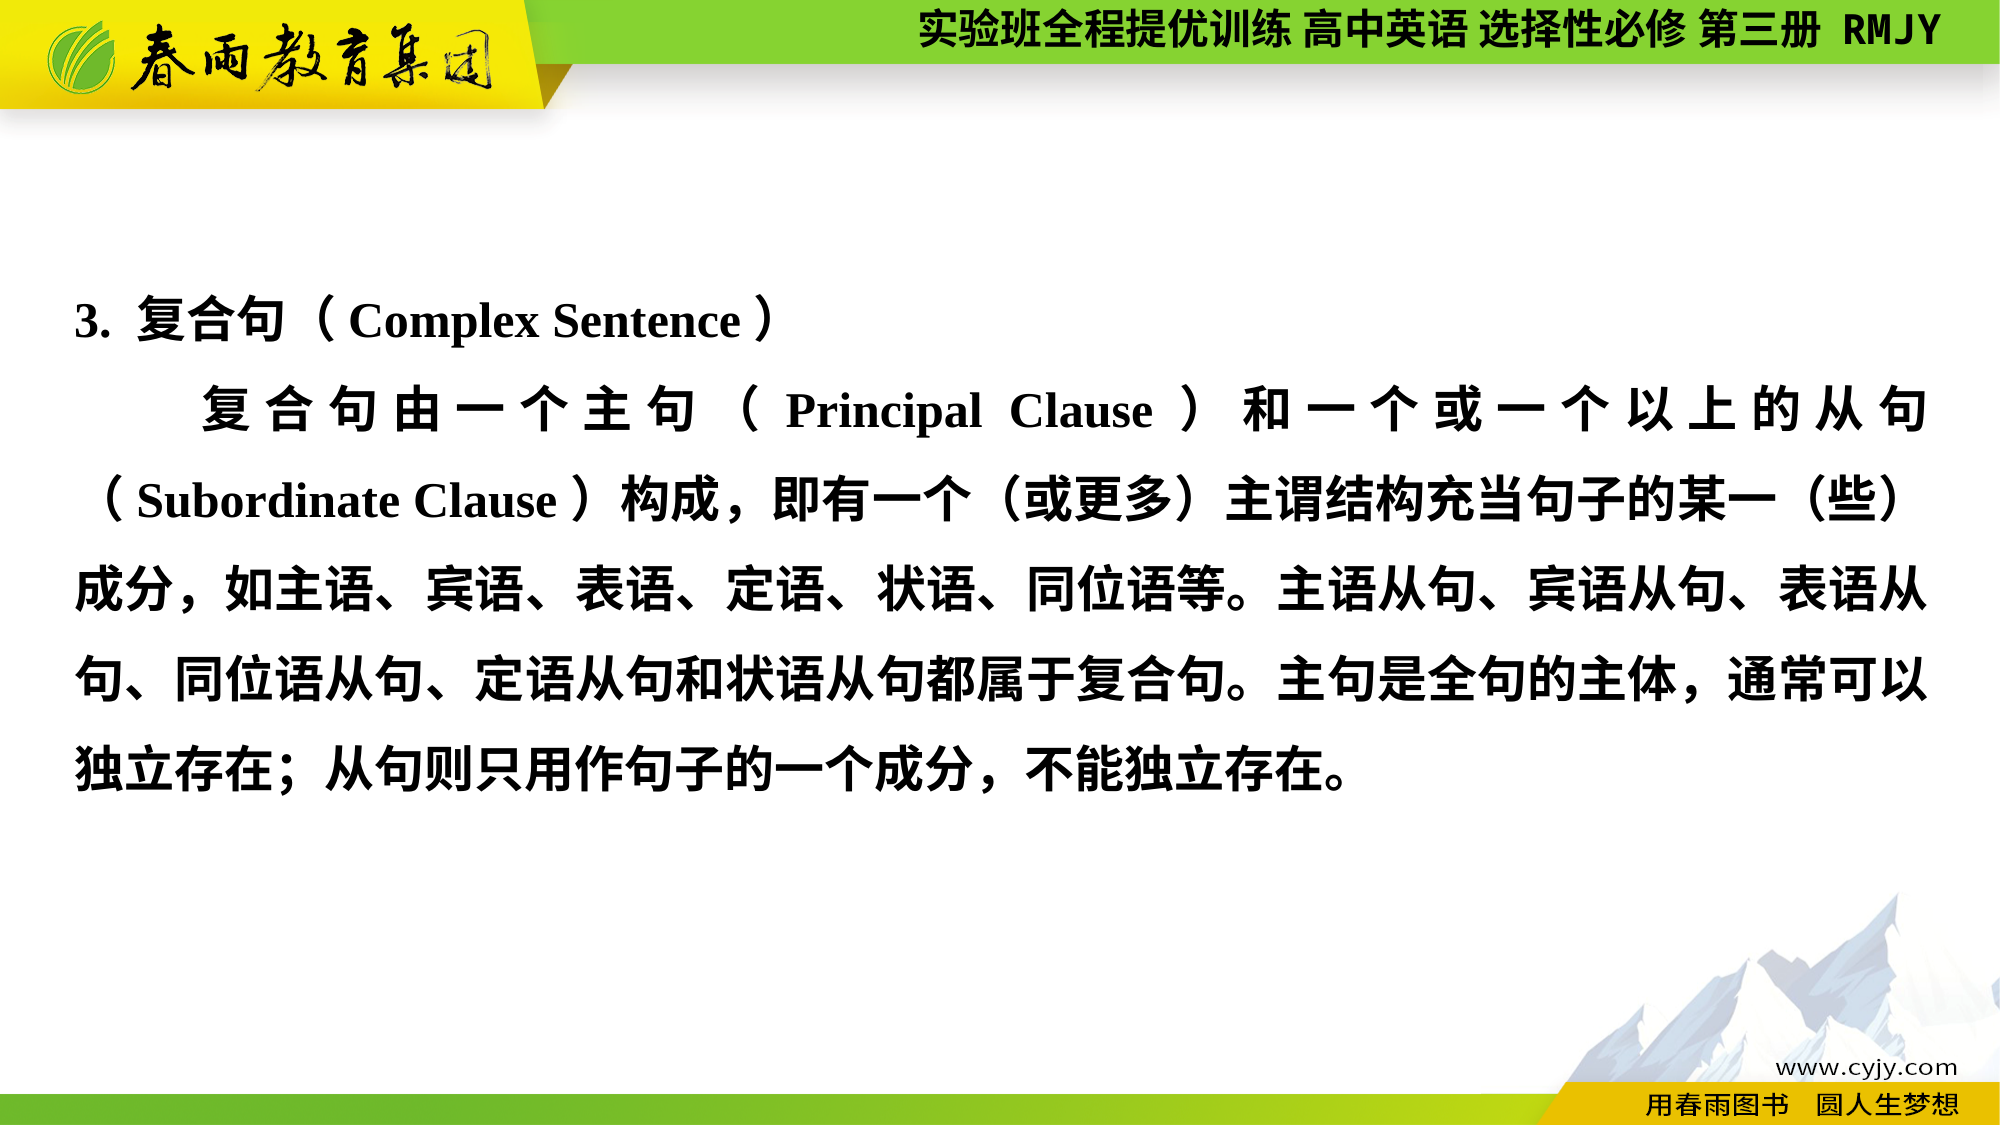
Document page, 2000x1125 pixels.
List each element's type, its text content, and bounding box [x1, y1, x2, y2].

picture [0, 0, 2000, 1125]
list 3. 复合句（Complex Sentence） 复合句由一个主句（Principal Clause）和一个或一个以上的从句（Subordinate Clause）构成，即有一个（或更多）主谓结构充当句子的某一（些）成分，如主语、宾语、表语、定语、状语、同位语等。主语从句、宾语从句、表语从句、同位语从句、定语从句和状语从句都属于复合句。主句是全句的主体，通常可以独立存在；从句则只用作句子的一个成分，不能独立存在。 [59, 250, 1944, 811]
